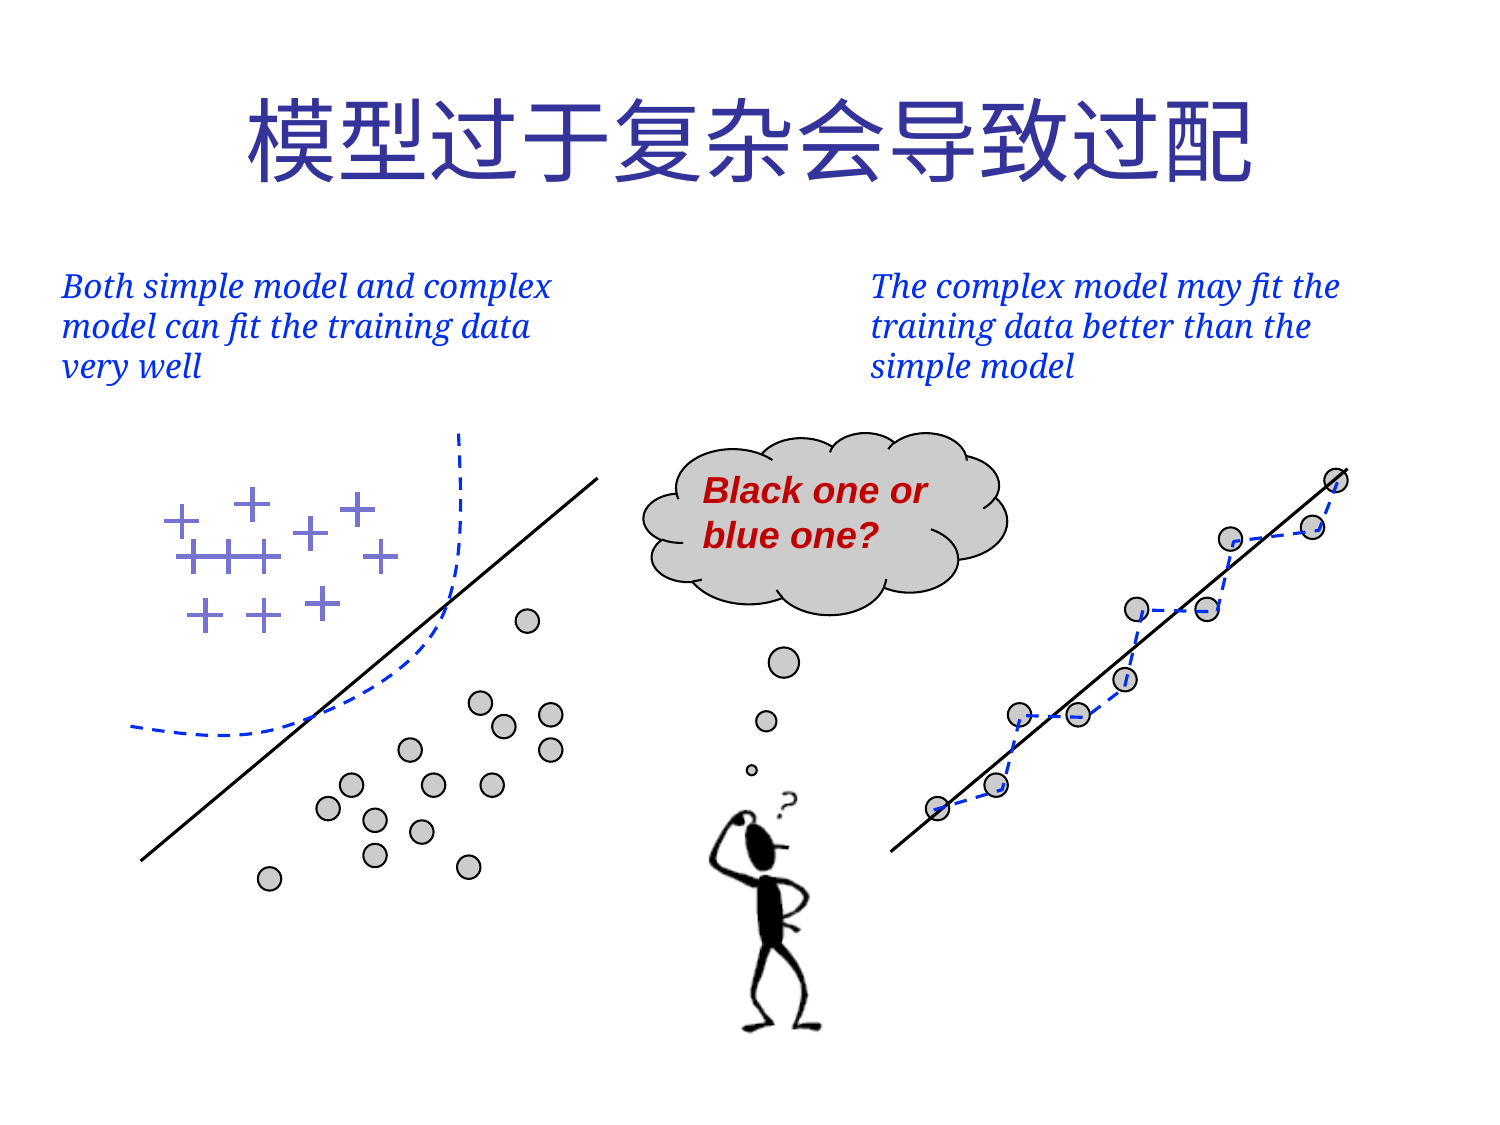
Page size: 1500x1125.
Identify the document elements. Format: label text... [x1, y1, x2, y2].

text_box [257, 871, 563, 891]
text_box [410, 433, 461, 476]
picture [702, 784, 836, 1046]
text_box Both simple model and complex model can fit the training data very well [46, 257, 622, 393]
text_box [890, 468, 1348, 852]
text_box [140, 477, 598, 862]
text_box [128, 720, 135, 728]
title 模型过于复杂会导致过配 [75, 45, 1425, 233]
text_box The complex model may fit the training data better than the simple model [855, 257, 1418, 393]
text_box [643, 432, 1010, 627]
